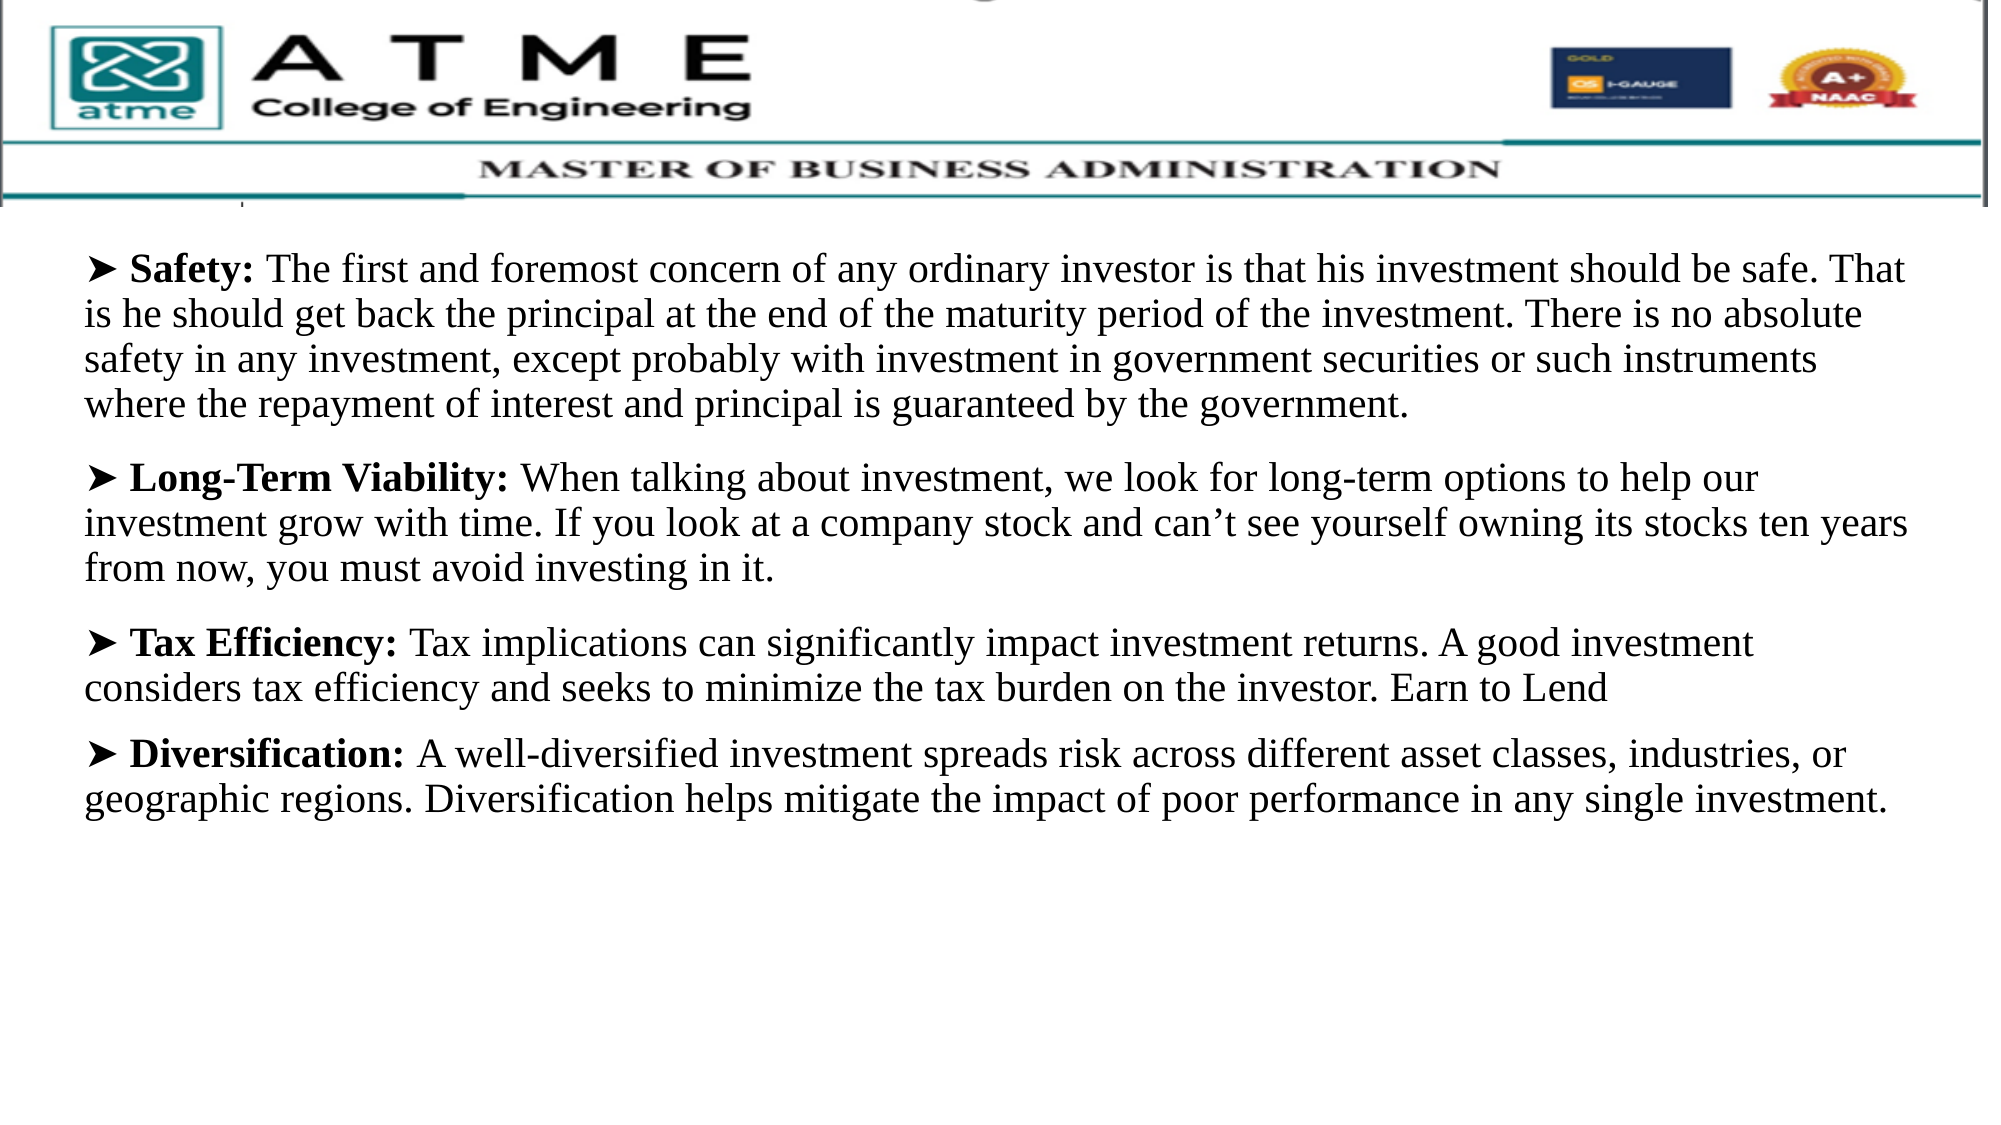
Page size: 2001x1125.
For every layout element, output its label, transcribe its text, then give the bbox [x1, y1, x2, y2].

picture [0, 0, 1988, 207]
list ➤ Safety: The first and foremost concern of any ordinary investor is that his investment should be safe. That is he should get back the principal at the end of the maturity period of the investment. There is no absolute safety in any investment, except probably with investment in government securities or such instruments where the repayment of interest and principal is guaranteed by the government. ➤ Long-Term Viability: When talking about investment, we look for long-term options to help our investment grow with time. If you look at a company stock and can’t see yourself owning its stocks ten years from now, you must avoid investing in it. ➤ Tax Efficiency: Tax implications can significantly impact investment returns. A good investment considers tax efficiency and seeks to minimize the tax burden on the investor. Earn to Lend ➤ Diversification: A well-diversified investment spreads risk across different asset classes, industries, or geographic regions. Diversification helps mitigate the impact of poor performance in any single investment. [69, 238, 1926, 953]
